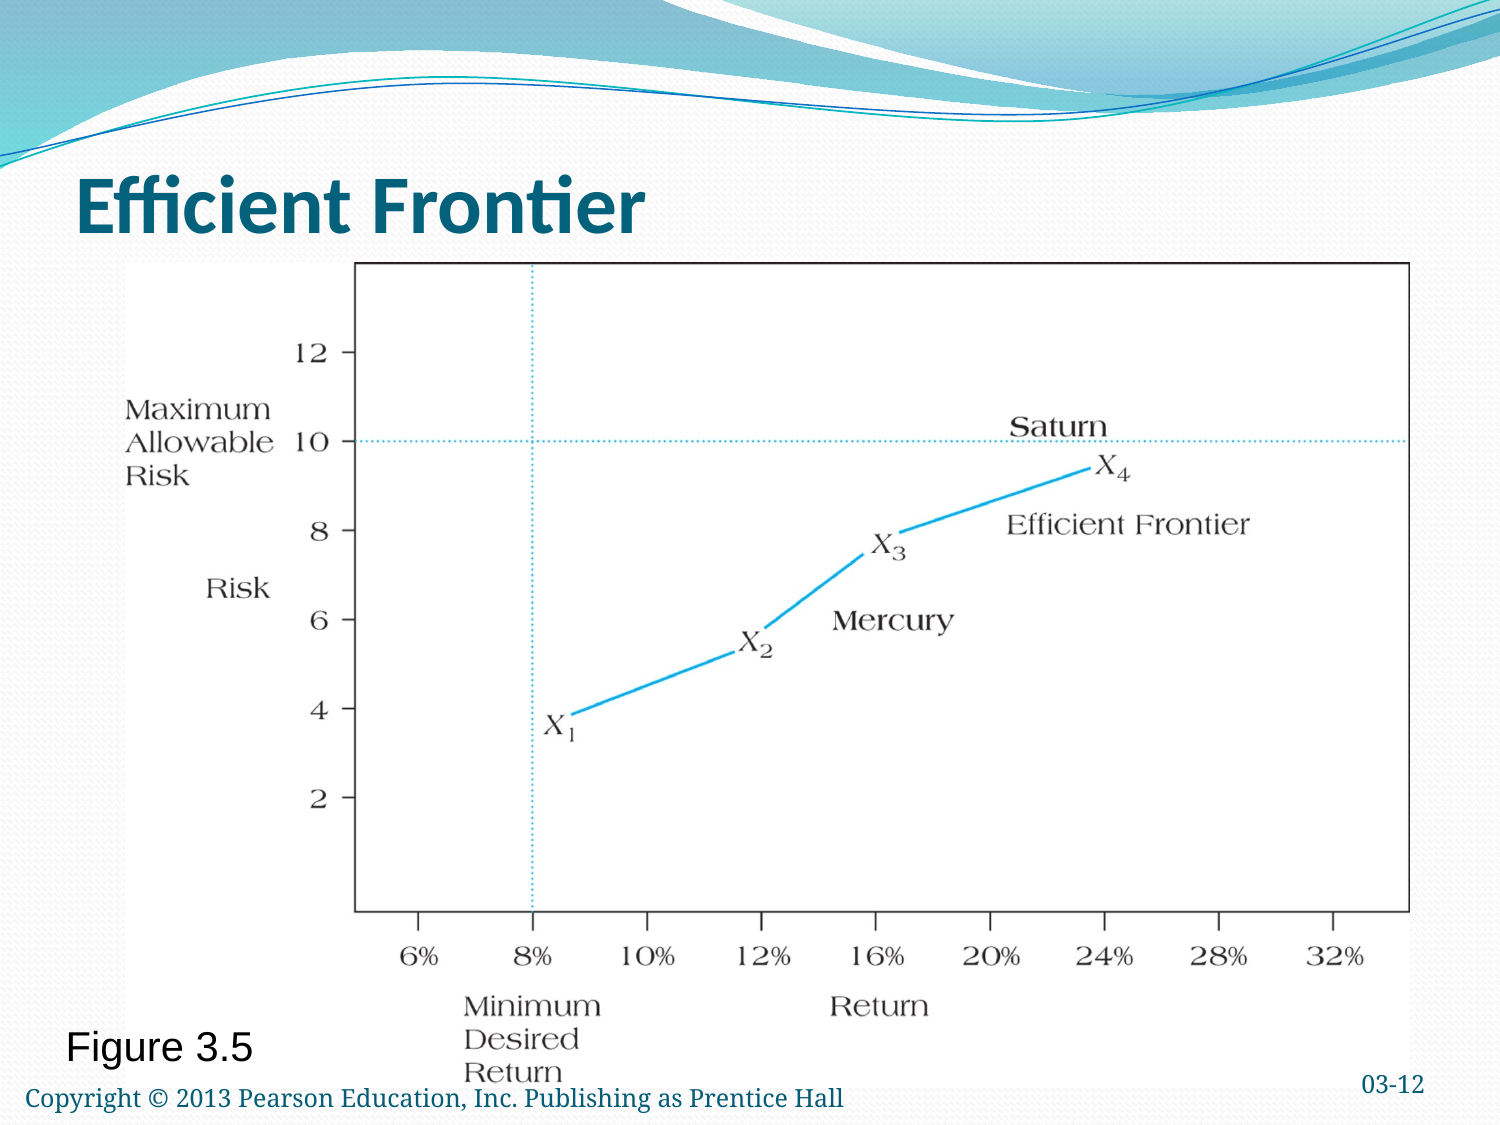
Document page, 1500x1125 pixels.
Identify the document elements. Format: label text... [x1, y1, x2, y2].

picture [124, 262, 1410, 1088]
table_cell $10,967.87 [1299, 1042, 1416, 1100]
picture [1366, 1077, 1371, 1088]
text_box Figure 3.5 [50, 1012, 117, 1074]
table_cell 4 [117, 1074, 988, 1100]
text_box Copyright © 2013 Pearson Education, Inc. Publishing as Prentice Hall [24, 1074, 988, 1113]
slide_number 03-12 [1299, 1042, 1425, 1103]
title Efficient Frontier [74, 62, 1438, 251]
